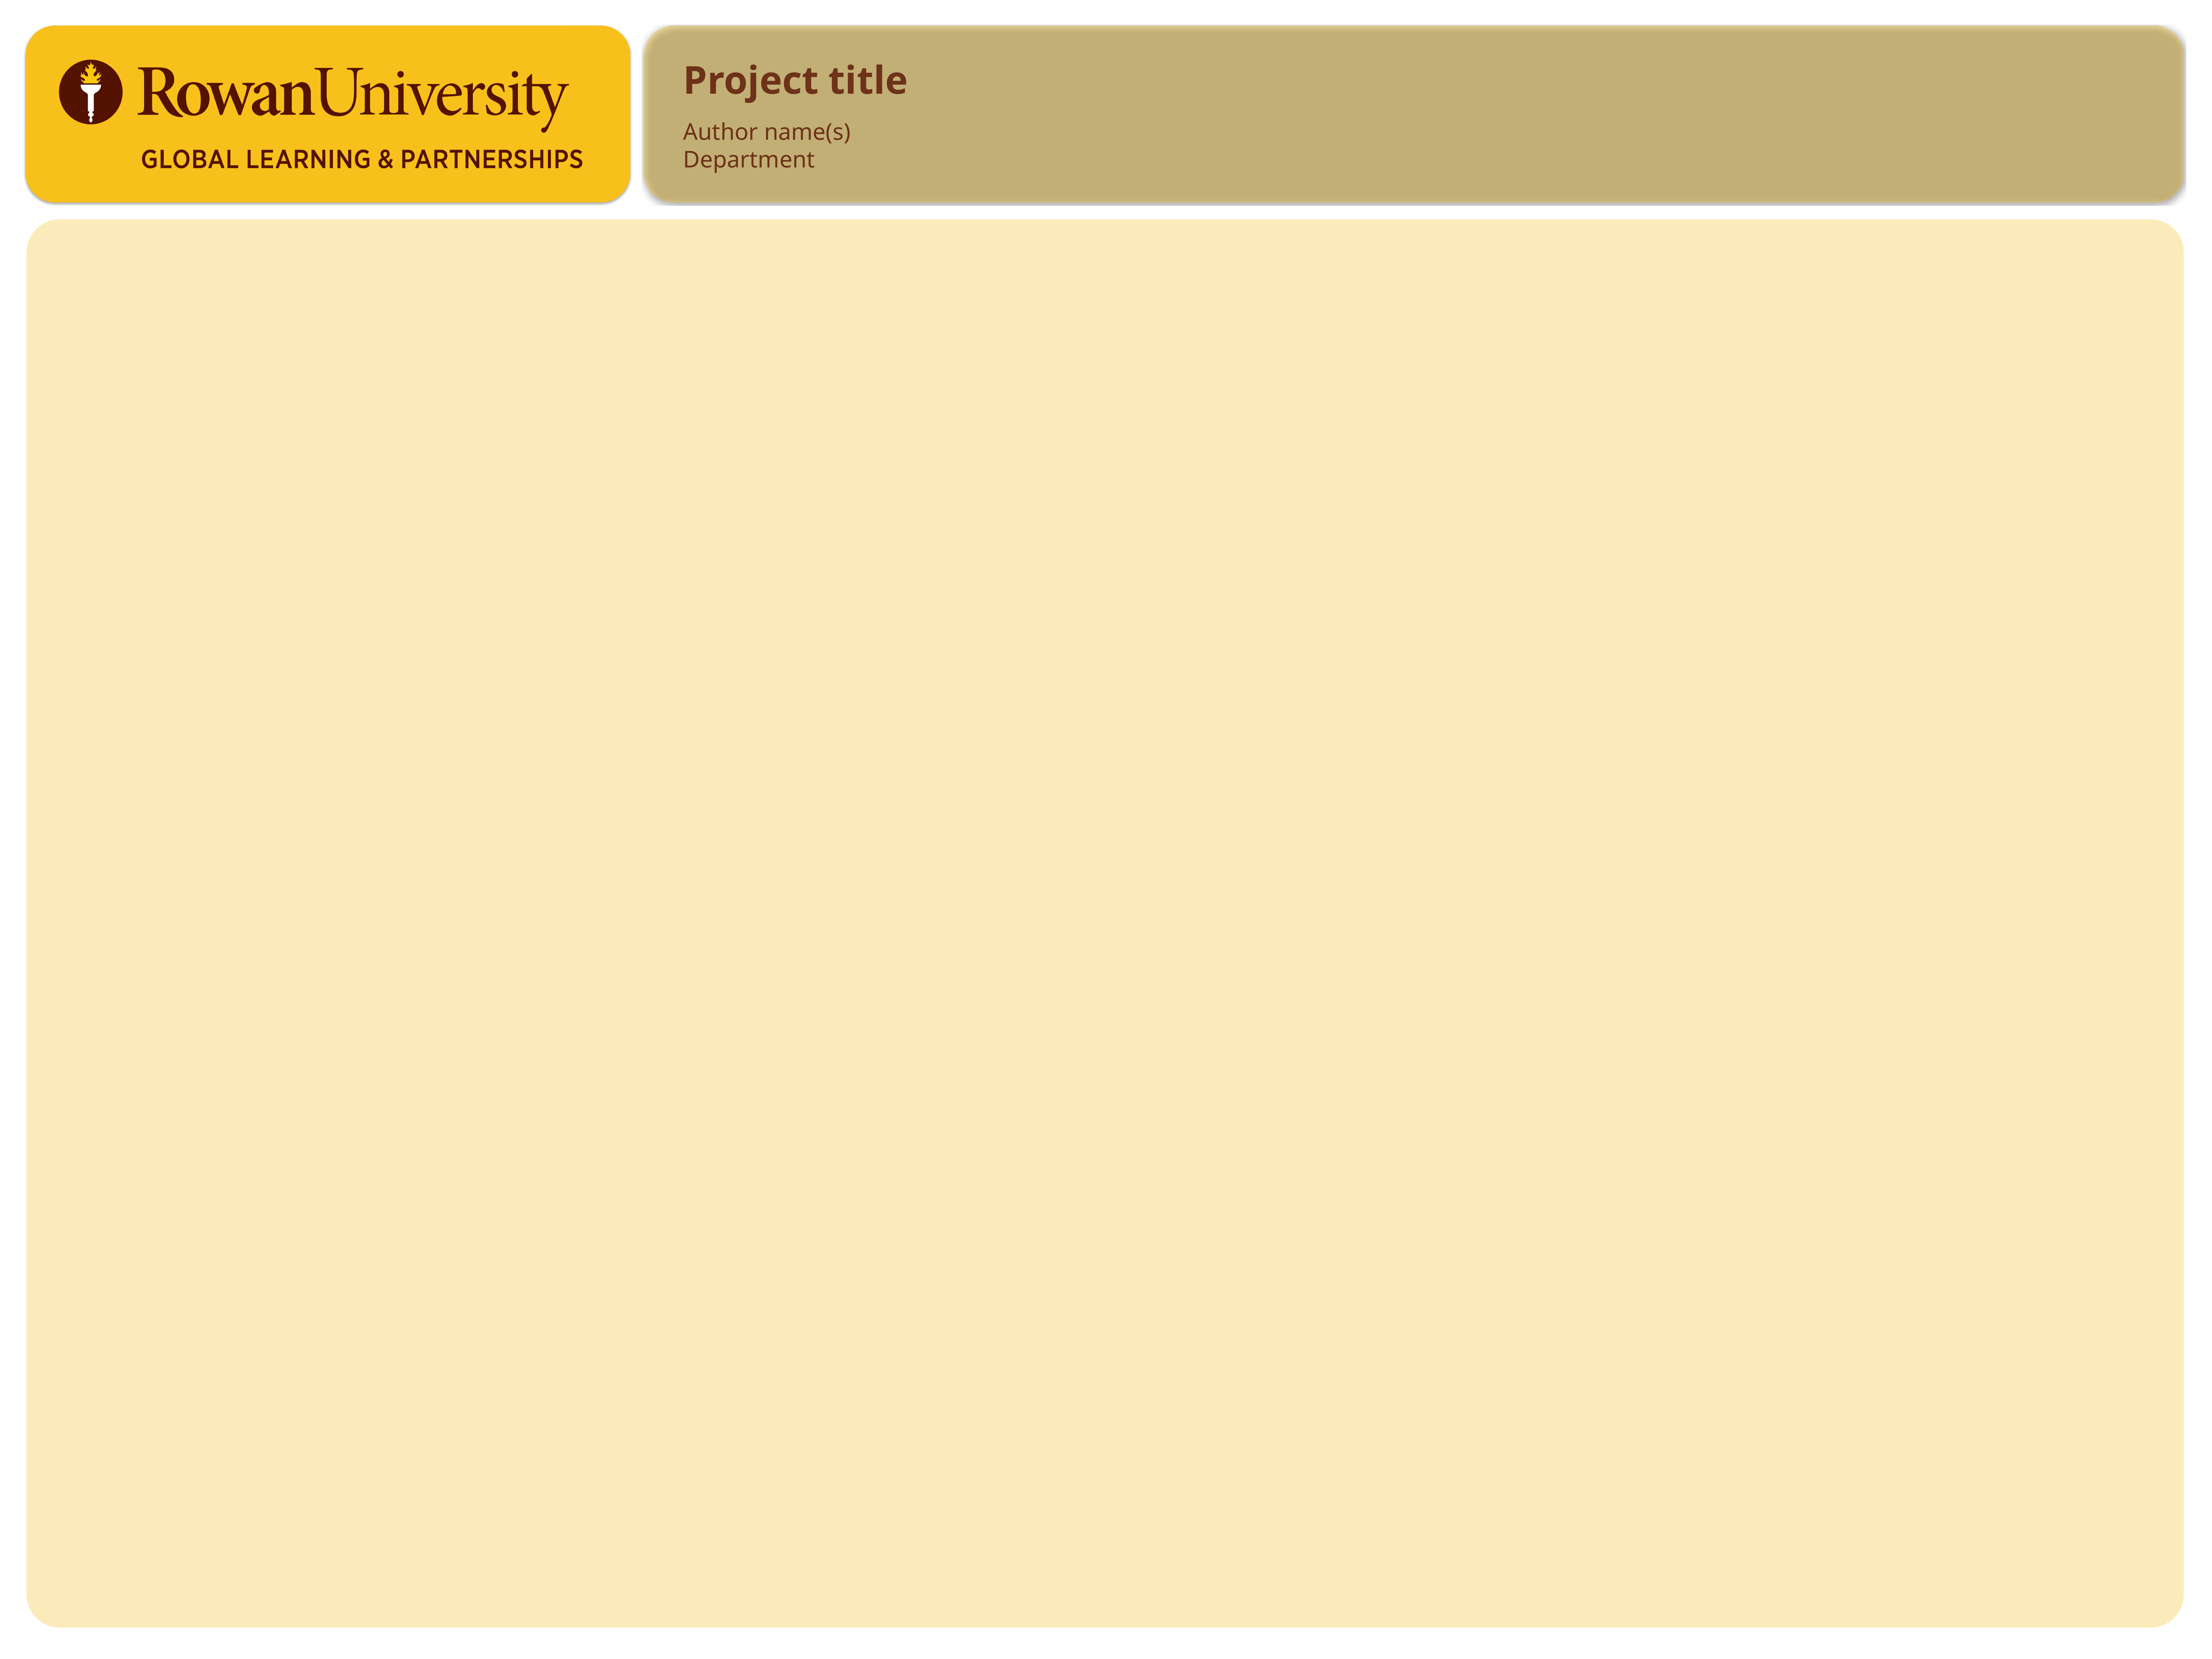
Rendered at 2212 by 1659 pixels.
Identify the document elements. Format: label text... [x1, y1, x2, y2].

text_box [25, 218, 2185, 1628]
text_box Project title Author name(s) Department [678, 53, 2155, 175]
picture [25, 26, 616, 202]
